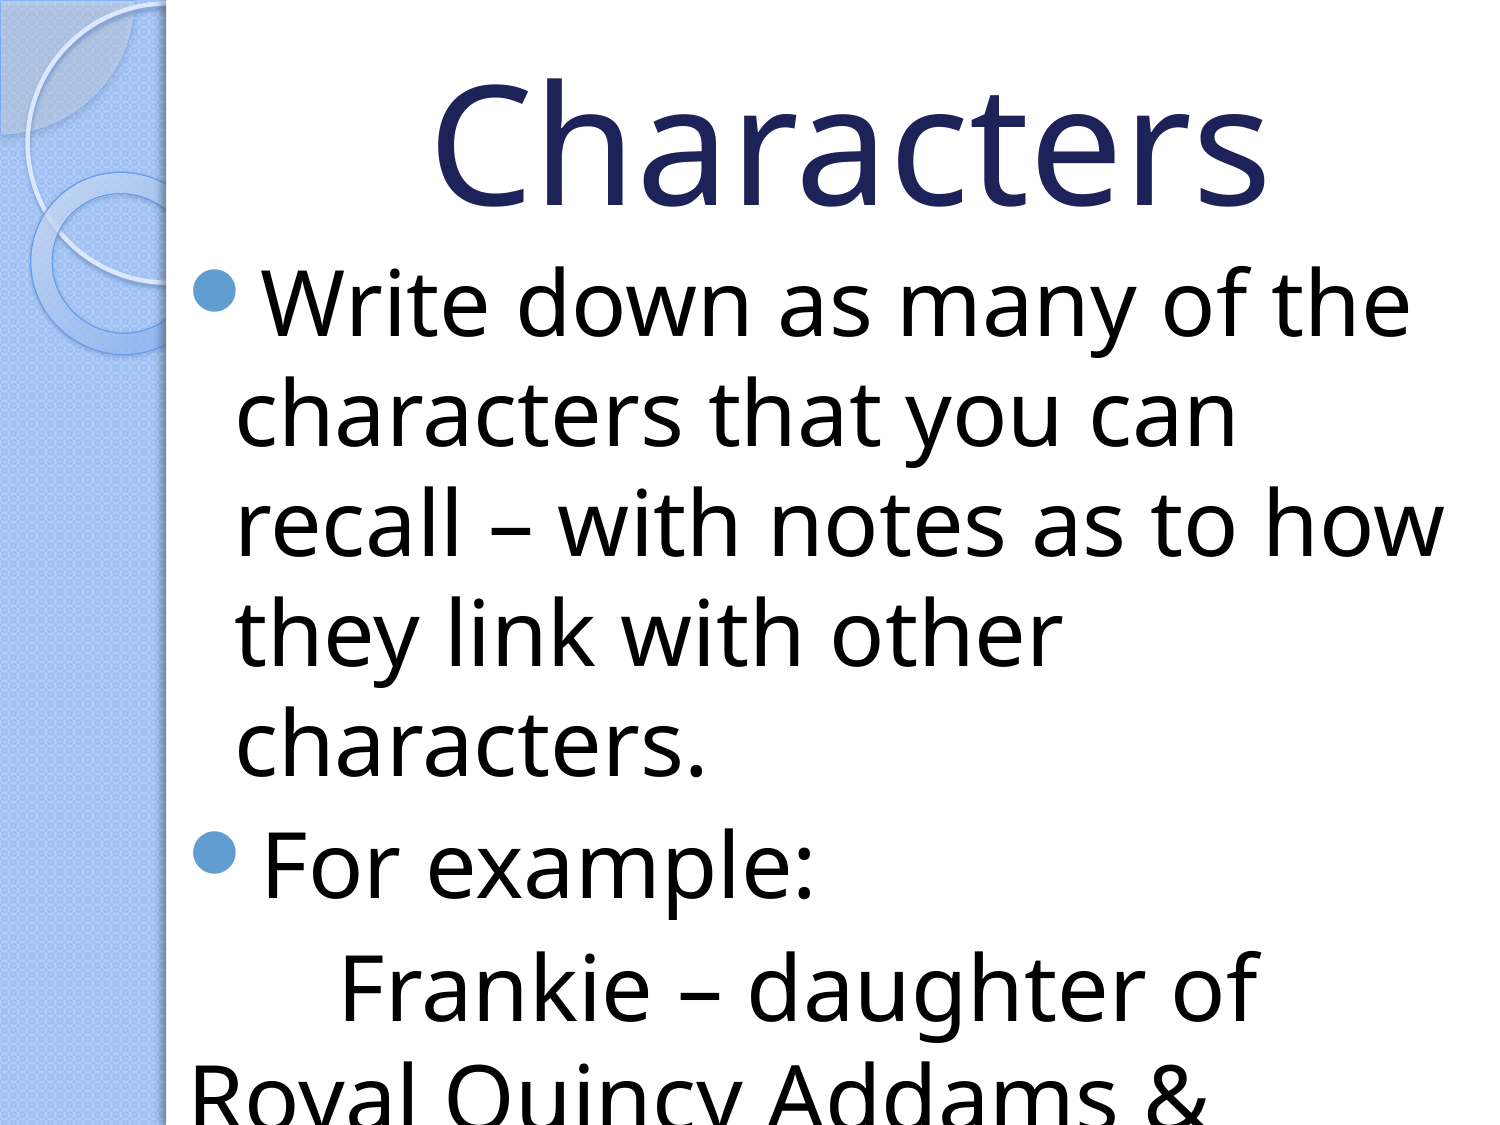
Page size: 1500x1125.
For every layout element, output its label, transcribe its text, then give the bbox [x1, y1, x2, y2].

title Characters [235, 45, 1466, 233]
list Write down as many of the characters that you can recall – with notes as to how they link with other characters. For example: Frankie – daughter of Royal Quincy Addams & sister of Jarvis Addams [159, 237, 1466, 1025]
